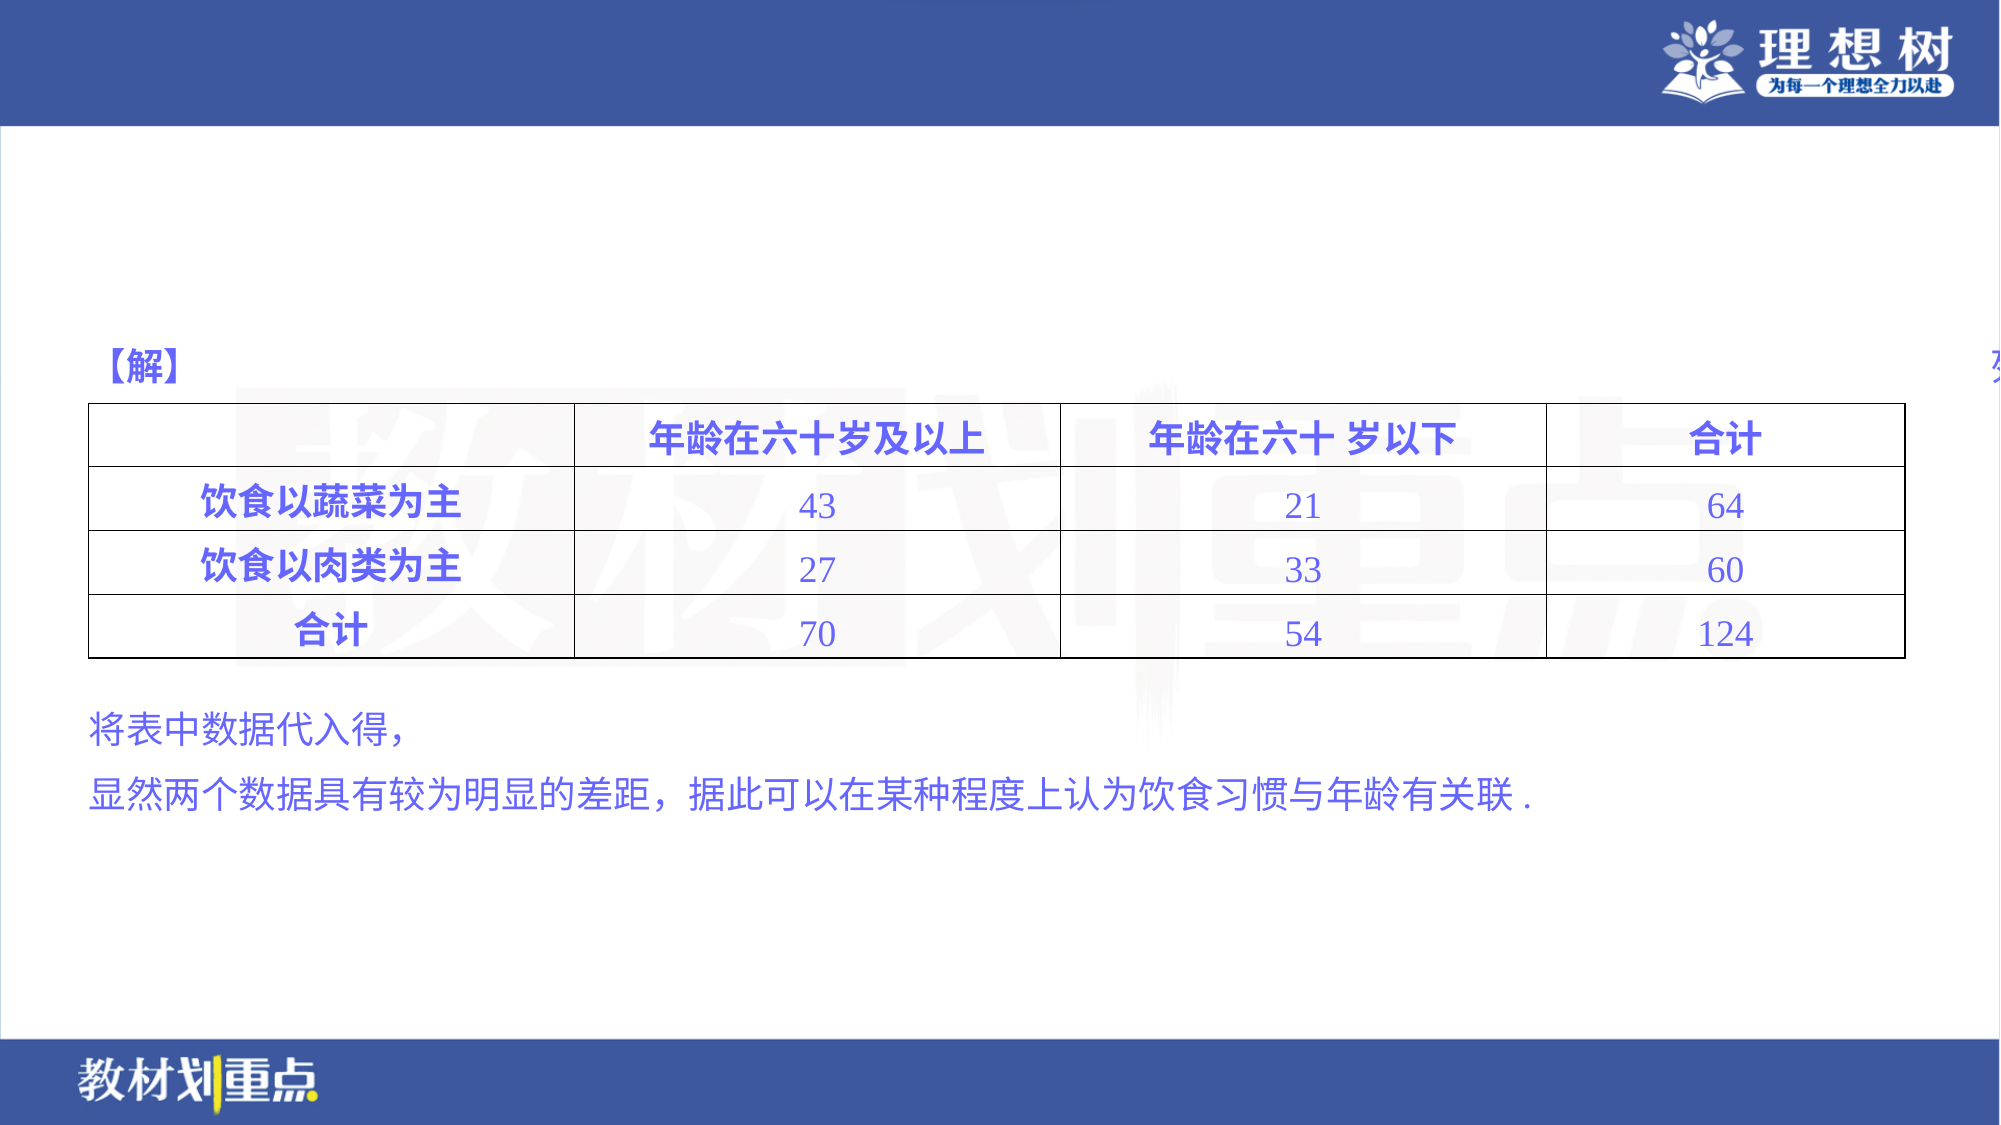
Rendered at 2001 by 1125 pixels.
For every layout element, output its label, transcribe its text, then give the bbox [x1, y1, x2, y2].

table_cell 54 [1061, 595, 1546, 657]
table_cell 60 [1547, 531, 1904, 594]
table_header 年龄在六十 岁以下 [1061, 404, 1546, 466]
table_cell 124 [1547, 595, 1904, 657]
table_cell 43 [575, 467, 1060, 530]
table_cell 27 [575, 531, 1060, 594]
table_cell 饮食以蔬菜为主 [89, 467, 574, 530]
table_cell 70 [575, 595, 1060, 657]
table_header 合计 [1547, 404, 1904, 466]
table_cell 饮食以肉类为主 [89, 531, 574, 594]
table_cell 合计 [89, 595, 574, 657]
table_header 年龄在六十岁及以上 [575, 404, 1060, 466]
table_cell 21 [1061, 467, 1546, 530]
picture [0, 0, 2000, 1125]
table_cell 33 [1061, 531, 1546, 594]
table_header [89, 404, 574, 466]
table_cell 64 [1547, 467, 1904, 530]
